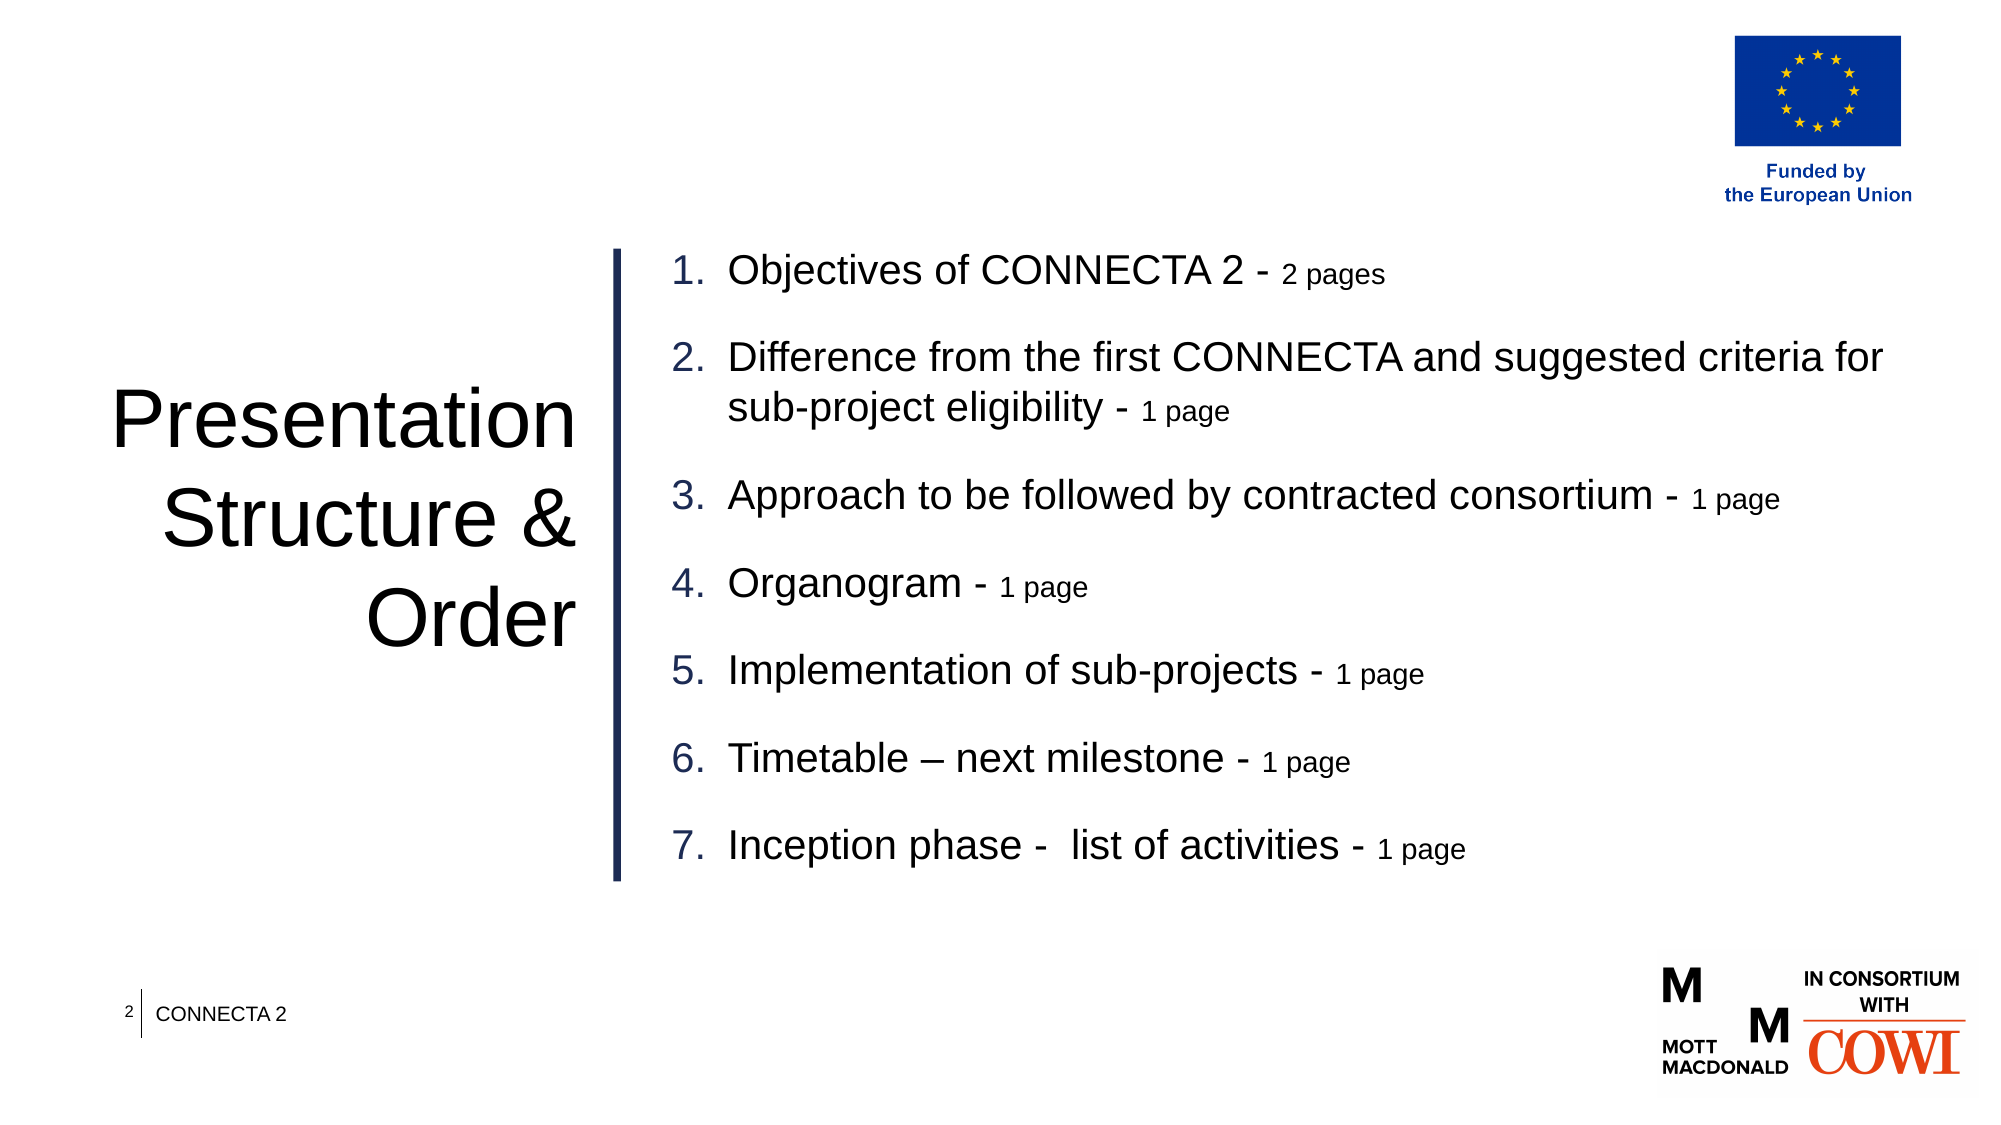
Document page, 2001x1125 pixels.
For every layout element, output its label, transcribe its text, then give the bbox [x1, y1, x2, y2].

picture [1715, 15, 1921, 223]
picture [1657, 949, 1979, 1098]
text_box Presentation Structure & Order [0, 363, 578, 724]
text_box CONNECTA 2 Brief Presentation Brief Presentation Presentation [140, 993, 633, 1058]
text_box Objectives of CONNECTA 2 - 2 pages Difference from the first CONNECTA and suggested criteria for sub-project eligibility - 1 page Approach to be followed by contracted consortium - 1 page Organogram - 1 page Implementation of sub-projects - 1 page Timetable – next milestone - 1 page Inception phase - list of activities - 1 page [656, 235, 1902, 876]
text_box 2 [44, 974, 134, 1058]
text_box [611, 246, 623, 884]
